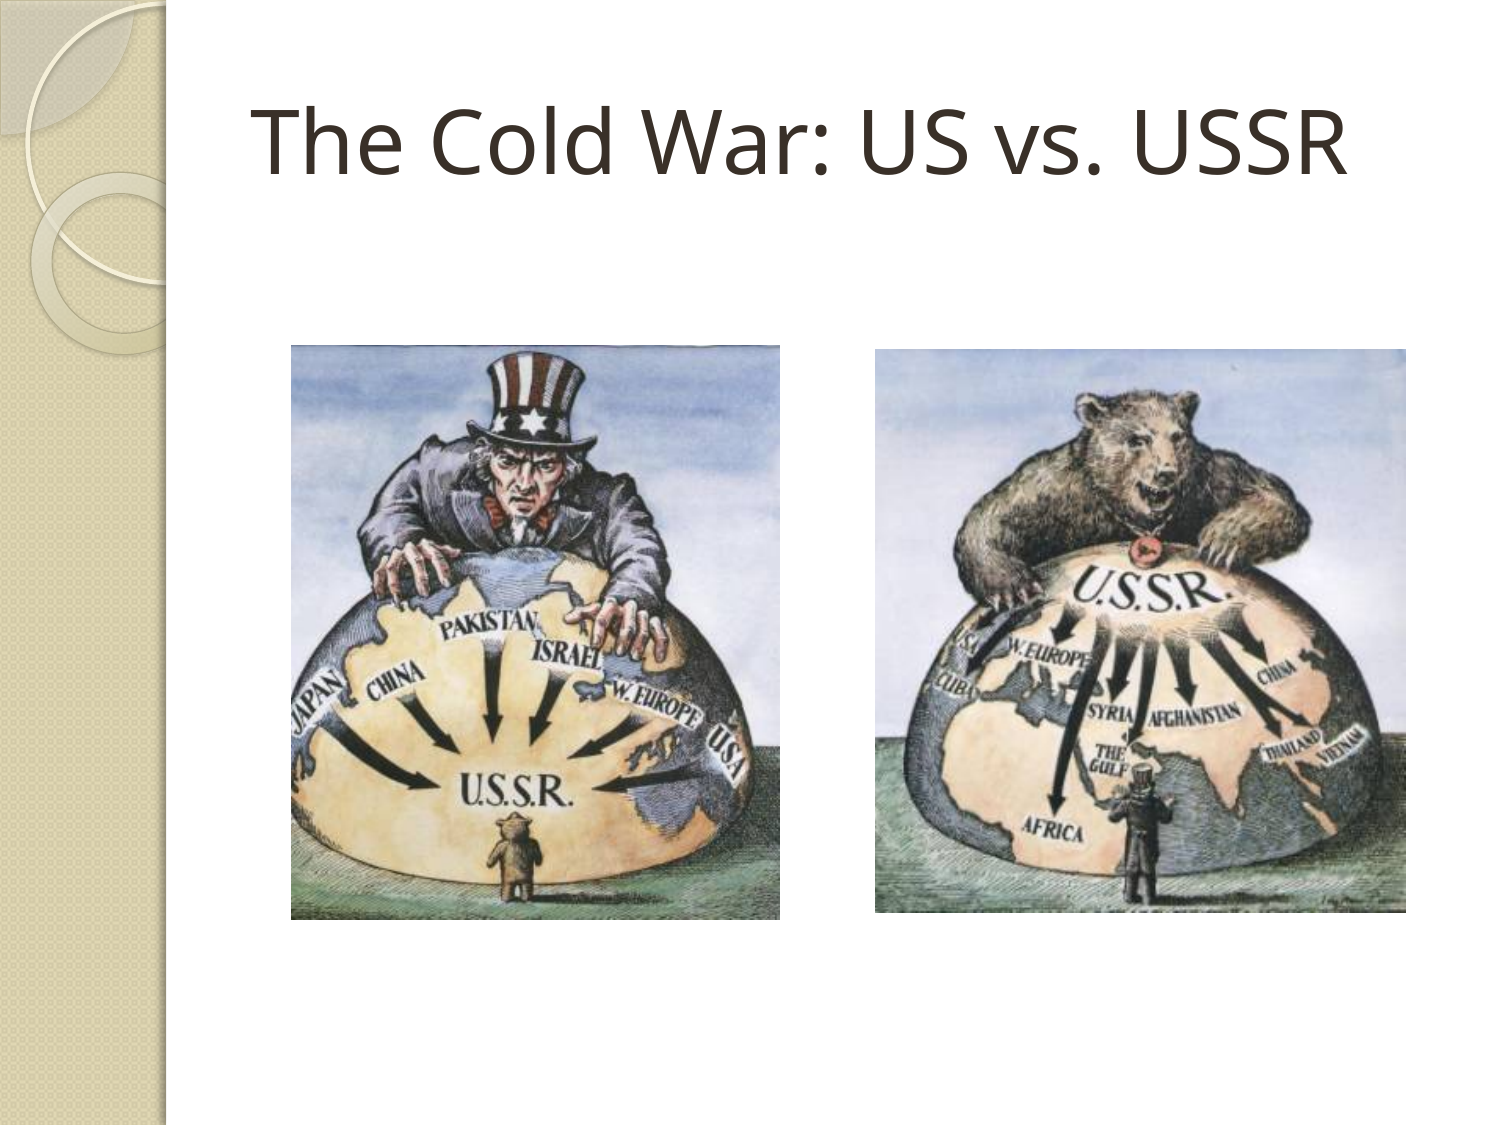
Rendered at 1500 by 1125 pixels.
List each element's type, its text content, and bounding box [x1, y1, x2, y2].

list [291, 344, 780, 921]
title The Cold War: US vs. USSR [235, 45, 1466, 233]
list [874, 349, 1406, 913]
